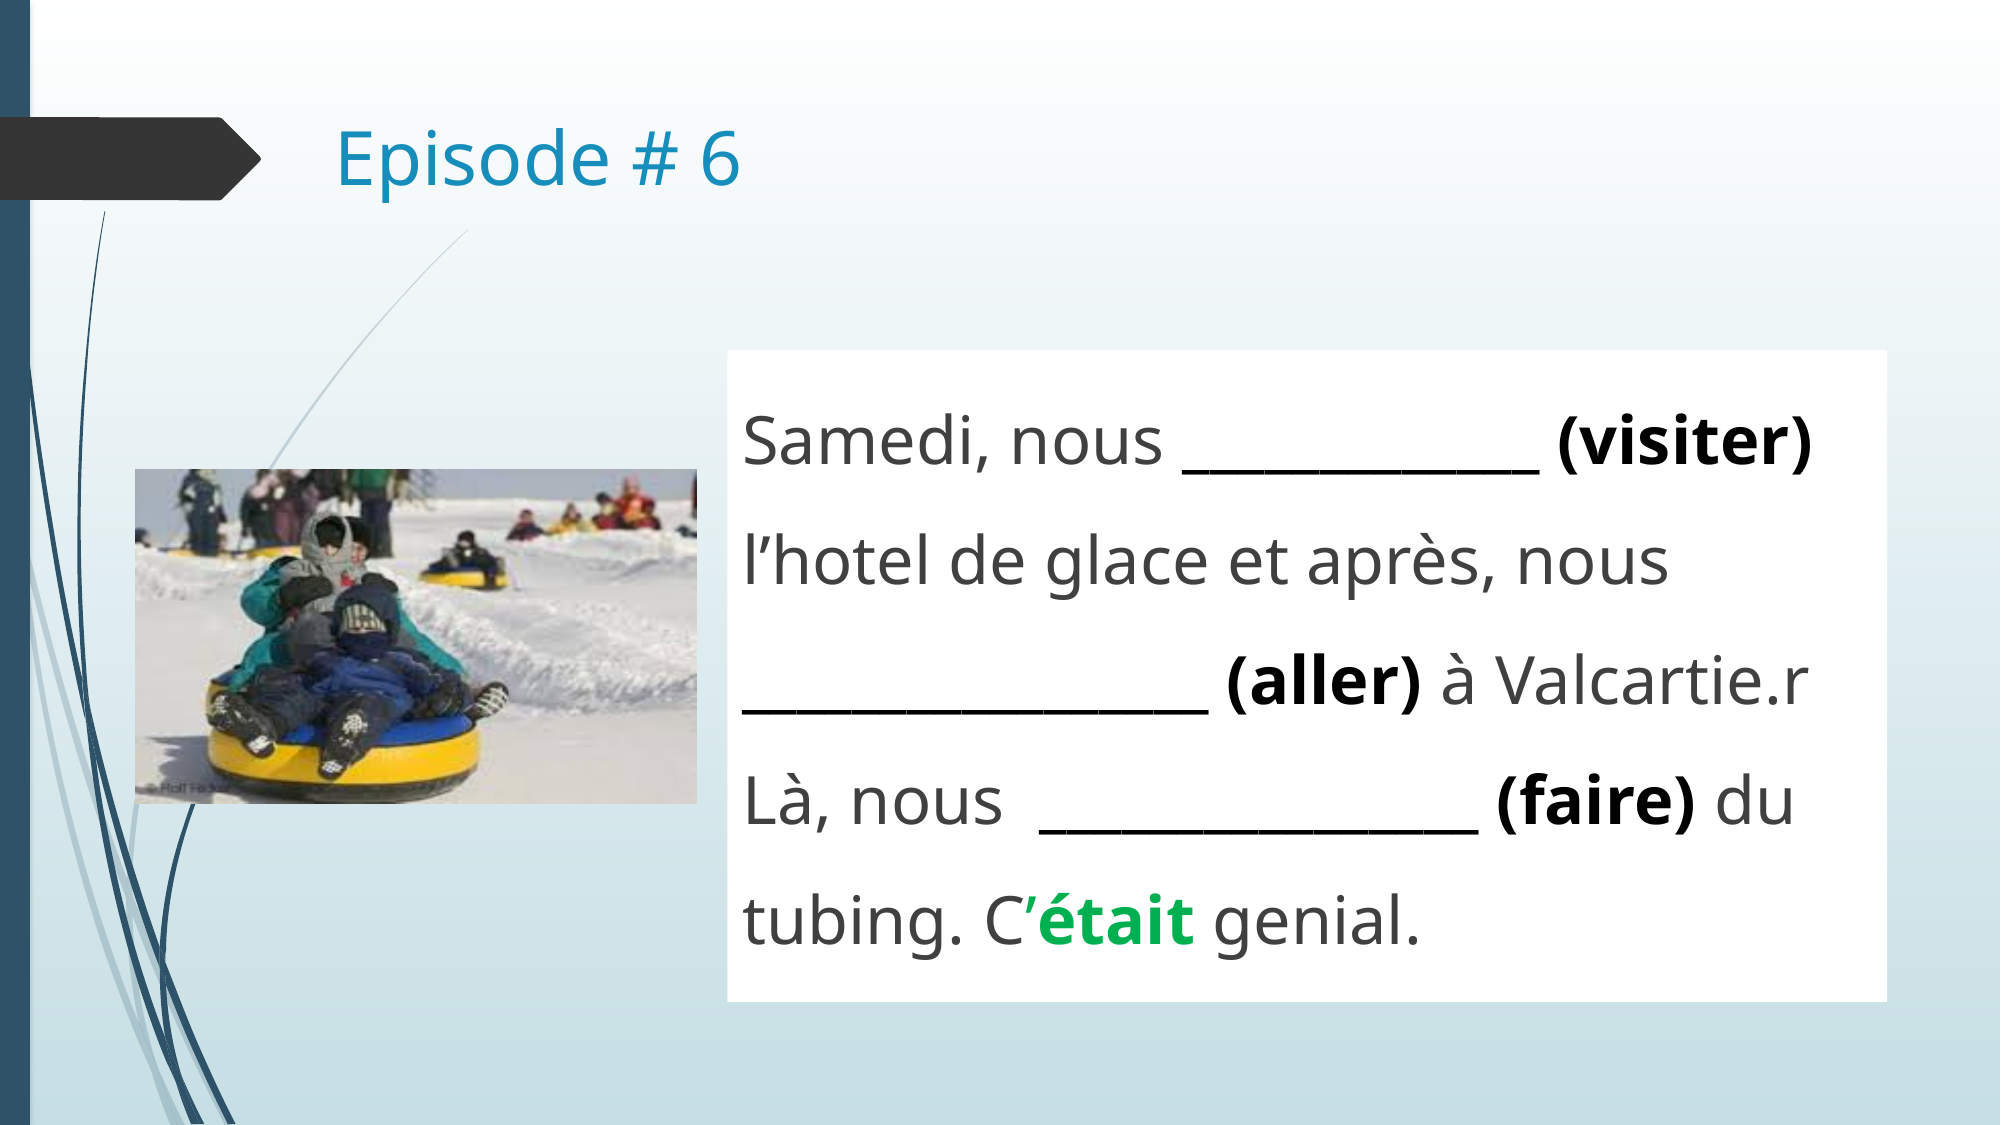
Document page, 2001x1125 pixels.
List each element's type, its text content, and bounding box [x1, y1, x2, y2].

picture [135, 469, 697, 805]
title Episode # 6 [319, 102, 1888, 313]
list Samedi, nous _____________ (visiter) l’hotel de glace et après, nous _________________ (aller) à Valcartie.r Là, nous ________________ (faire) du tubing. C’était genial. [727, 350, 1888, 1002]
